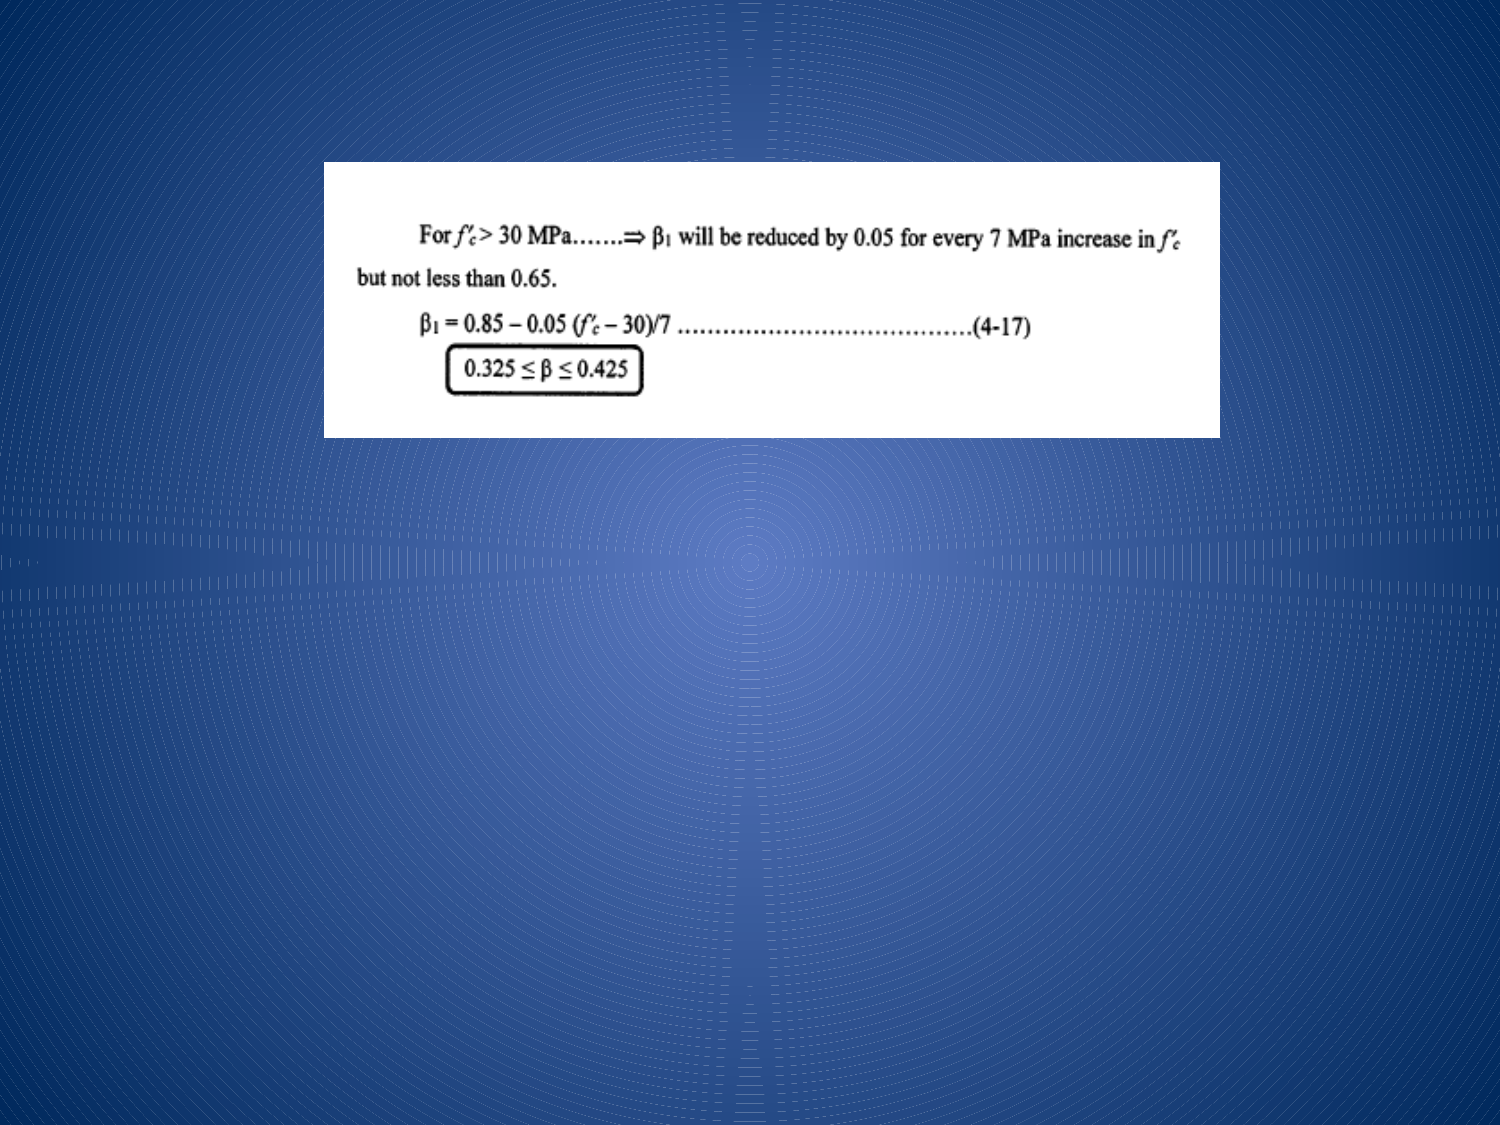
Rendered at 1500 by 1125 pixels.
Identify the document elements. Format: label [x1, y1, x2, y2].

picture [324, 162, 1220, 438]
